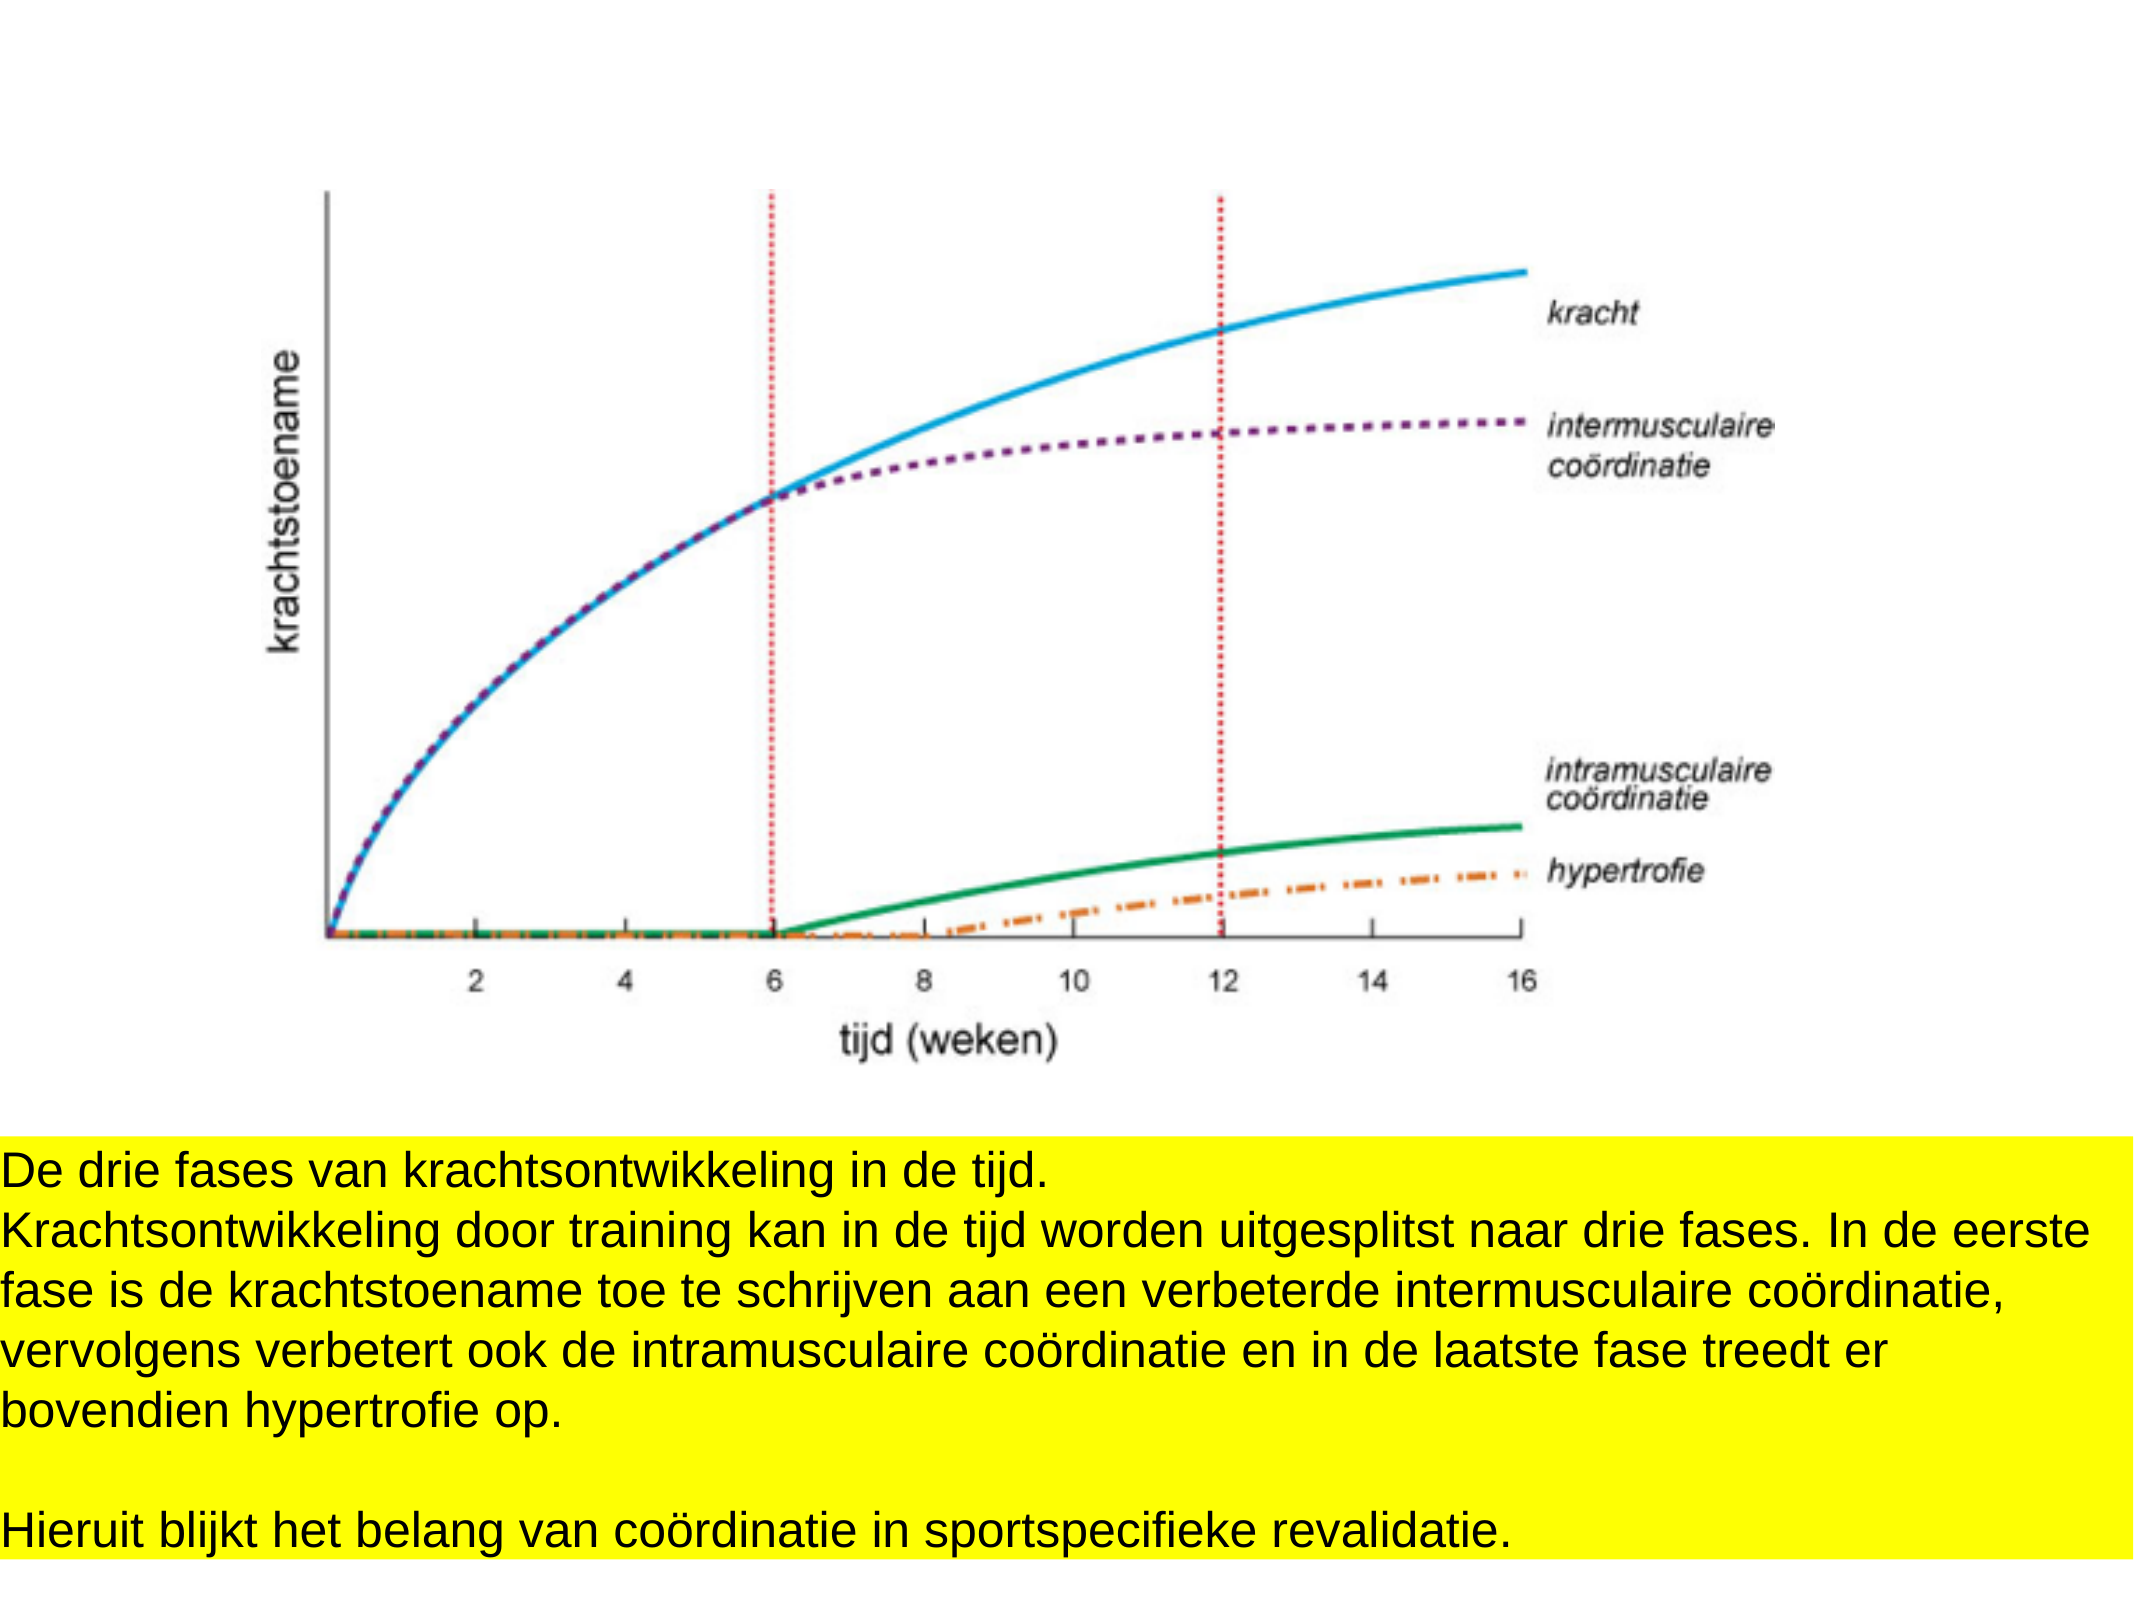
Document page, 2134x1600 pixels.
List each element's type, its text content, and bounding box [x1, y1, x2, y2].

picture [261, 189, 1776, 1072]
text_box De drie fases van krachtsontwikkeling in de tijd. Krachtsontwikkeling door training kan in de tijd worden uitgesplitst naar drie fases. In de eerste fase is de krachtstoename toe te schrijven aan een verbeterde intermusculaire coördinatie, vervolgens verbetert ook de intramusculaire coördinatie en in de laatste fase treedt er bovendien hypertrofie op. Hieruit blijkt het belang van coördinatie in sportspecifieke revalidatie. [0, 1136, 2134, 1560]
